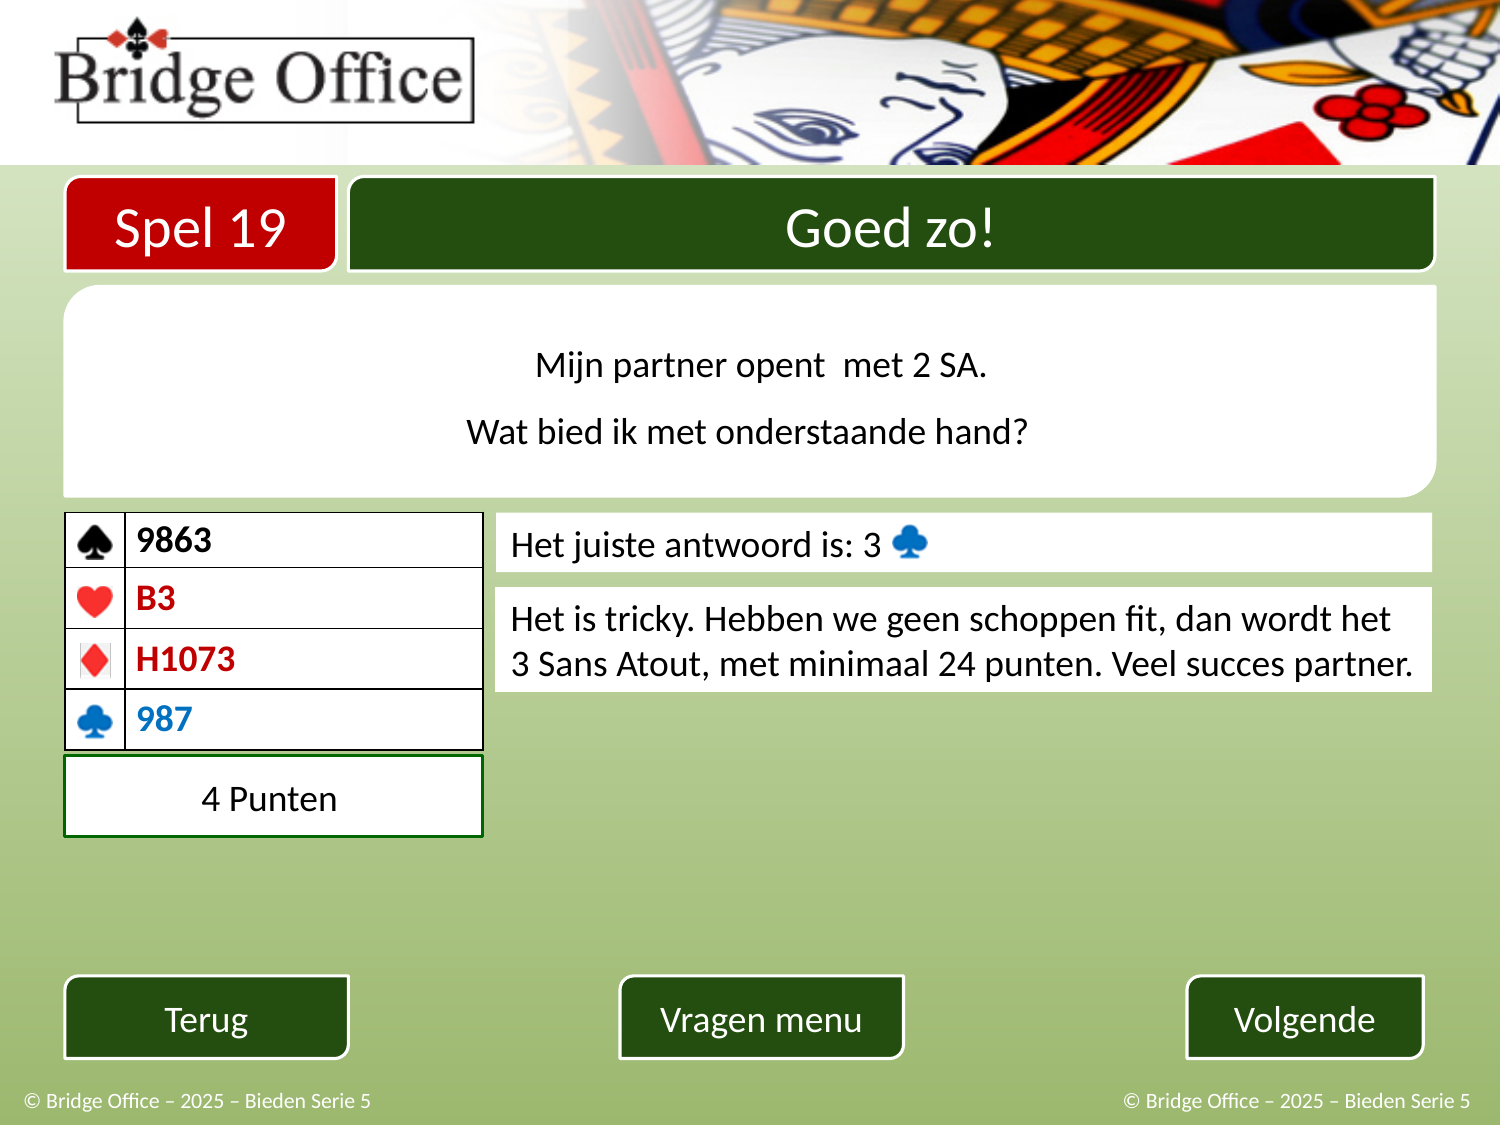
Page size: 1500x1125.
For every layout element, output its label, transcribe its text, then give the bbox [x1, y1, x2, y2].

picture [77, 643, 114, 679]
text_box Vragen menu [618, 974, 906, 1061]
picture [77, 703, 114, 740]
text_box Het juiste antwoord is: 3 [496, 512, 1433, 573]
text_box Volgende [1185, 974, 1425, 1061]
text_box [63, 284, 1437, 498]
table_cell 987 [126, 690, 482, 749]
text_box Goed zo! [346, 178, 1437, 273]
text_box Terug [63, 974, 350, 1061]
text_box 4 Punten [63, 754, 484, 838]
table_cell H1073 [126, 629, 482, 688]
table_cell [66, 690, 124, 749]
text_box © Bridge Office – 2025 – Bieden Serie 5 [8, 1079, 393, 1121]
table_header 9863 [126, 513, 482, 567]
picture [77, 585, 114, 618]
table_header [66, 513, 124, 567]
text_box Spel 19 [63, 178, 339, 273]
text_box Wat bied ik met onderstaande hand? [451, 399, 1072, 460]
text_box © Bridge Office – 2025 – Bieden Serie 5 [1107, 1079, 1500, 1121]
picture [0, 0, 1500, 166]
text_box Het is tricky. Hebben we geen schoppen fit, dan wordt het 3 Sans Atout, met minimaal 24 punten. Veel succes partner. [495, 587, 1432, 692]
picture [77, 524, 114, 561]
picture [892, 524, 928, 561]
table_cell [66, 568, 124, 628]
text_box Mijn partner opent met 2 SA. [508, 332, 1015, 393]
table_cell B3 [126, 568, 482, 628]
table_cell [66, 629, 124, 688]
